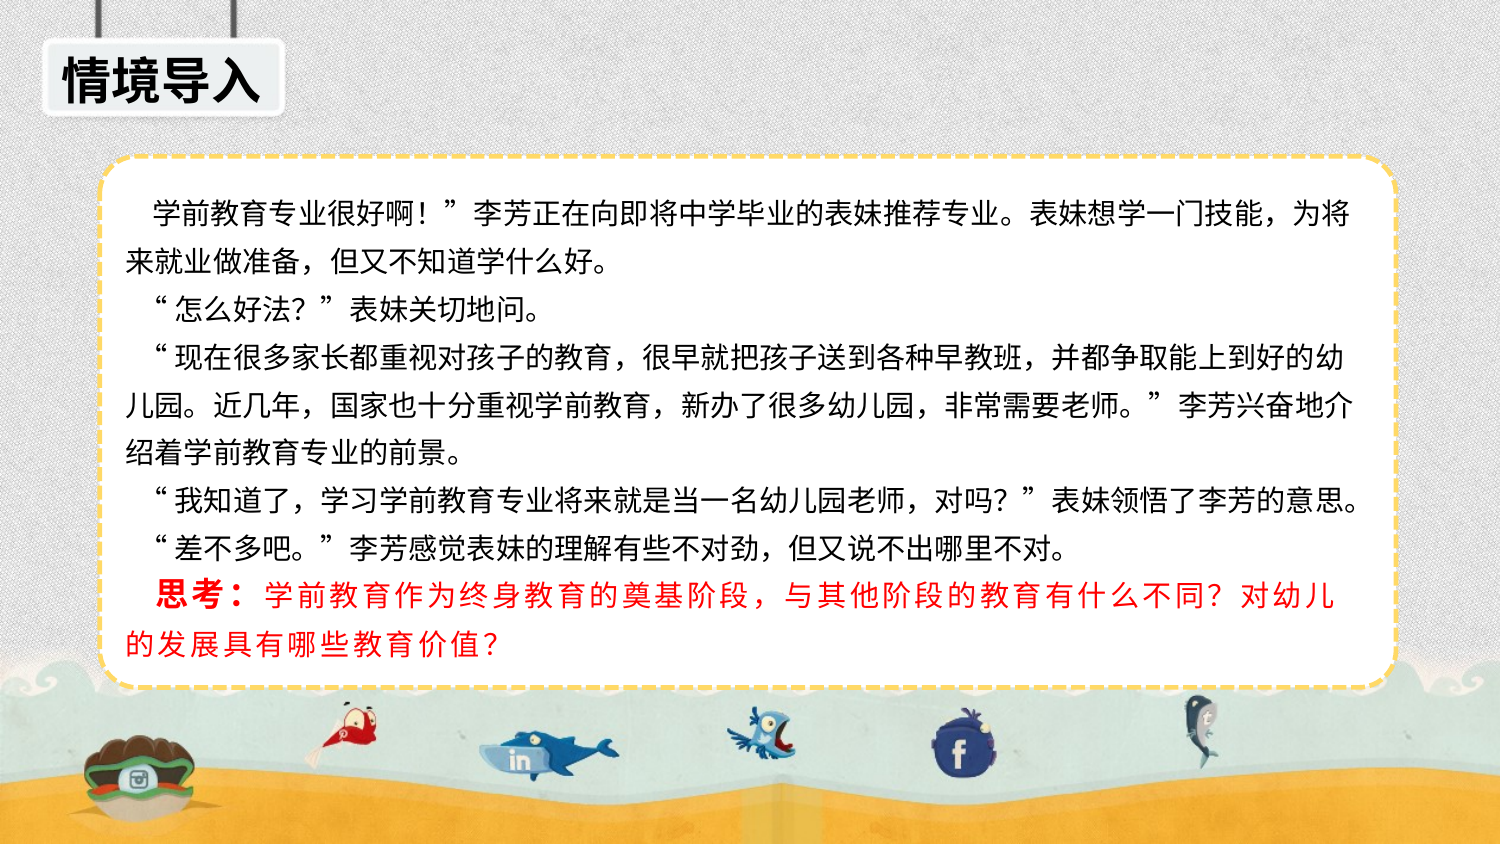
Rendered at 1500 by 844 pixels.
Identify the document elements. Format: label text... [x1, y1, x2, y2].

picture [0, 0, 1500, 844]
text_box 情境导入 [40, 41, 282, 120]
text_box 学前教育专业很好啊！”李芳正在向即将中学毕业的表妹推荐专业。表妹想学一门技能，为将来就业做准备，但又不知道学什么好。 “怎么好法？”表妹关切地问。 “现在很多家长都重视对孩子的教育，很早就把孩子送到各种早教班，并都争取能上到好的幼儿园。近几年，国家也十分重视学前教育，新办了很多幼儿园，非常需要老师。”李芳兴奋地介绍着学前教育专业的前景。 “我知道了，学习学前教育专业将来就是当一名幼儿园老师，对吗？”表妹领悟了李芳的意思。 “差不多吧。”李芳感觉表妹的理解有些不对劲，但又说不出哪里不对。 思考：学前教育作为终身教育的奠基阶段，与其他阶段的教育有什么不同？对幼儿的发展具有哪些教育价值？ [98, 155, 1398, 689]
